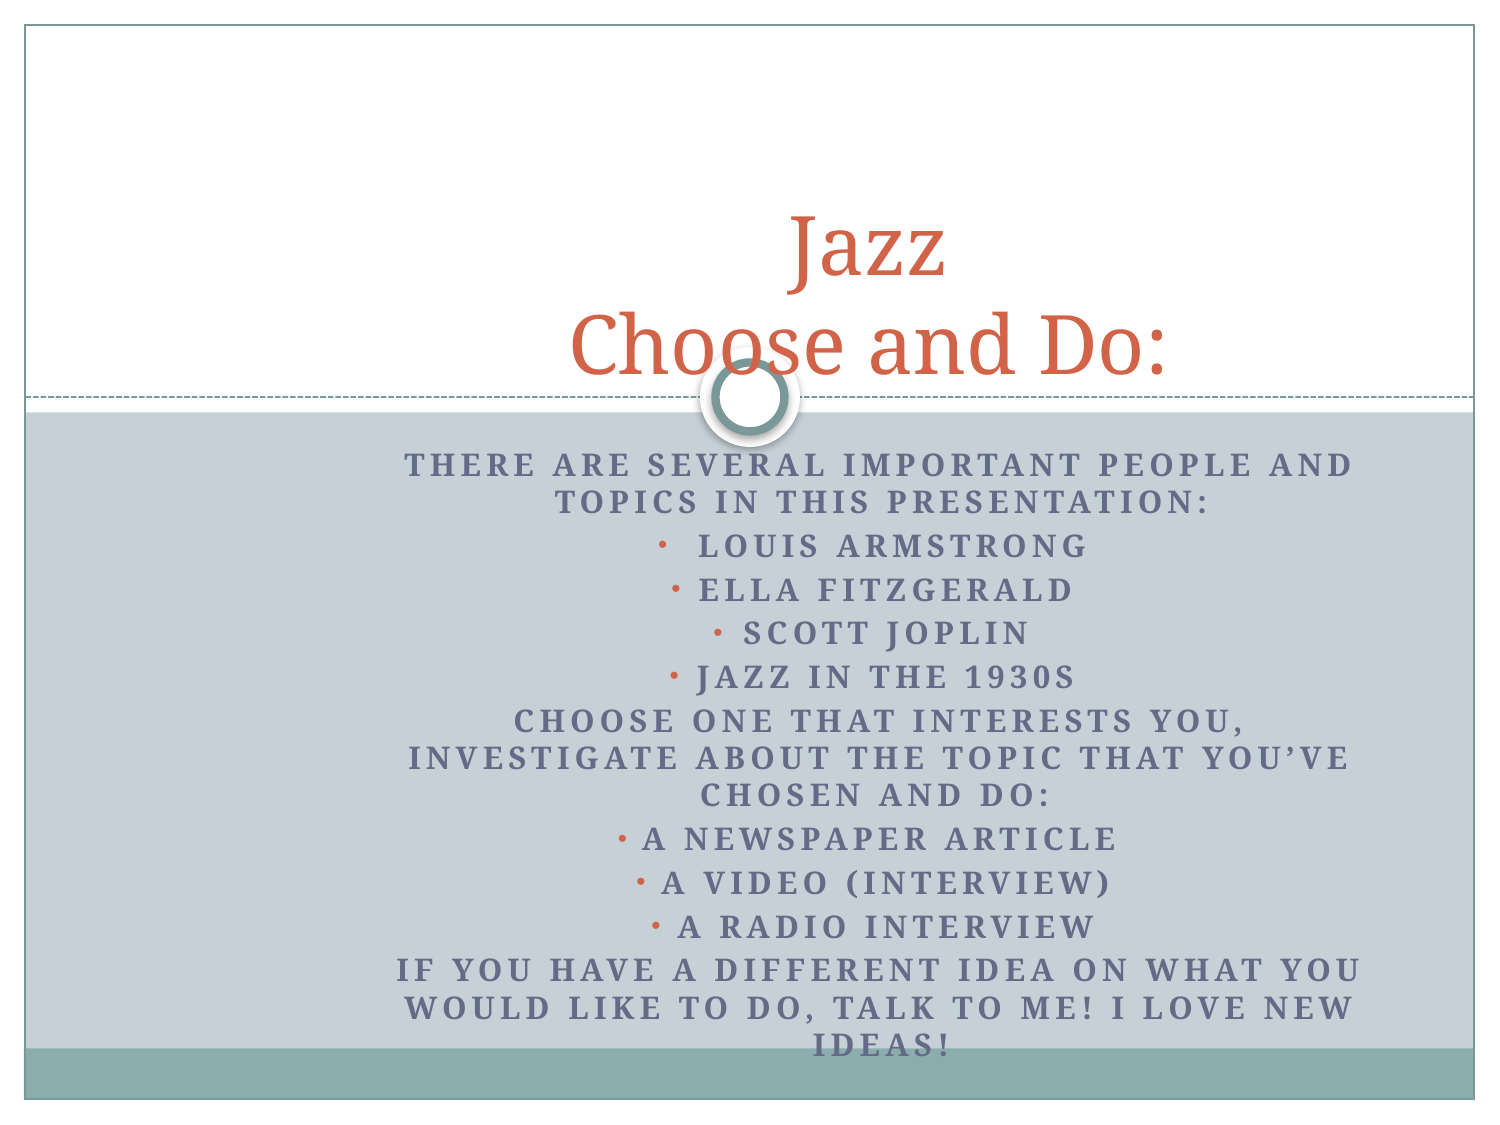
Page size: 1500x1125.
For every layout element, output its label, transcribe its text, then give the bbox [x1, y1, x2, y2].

subtitle There are several important people and topics in this presentation: Louis Armstrong Ella Fitzgerald Scott Joplin Jazz in the 1930s Choose one that interests you, investigate about the topic that you’ve chosen and do: A newspaper article A video (interview) A radio interview If you have a different idea on what you would like to do, talk to me! I love new ideas! [375, 437, 1388, 1075]
title Jazz Choose and Do: [362, 87, 1375, 399]
